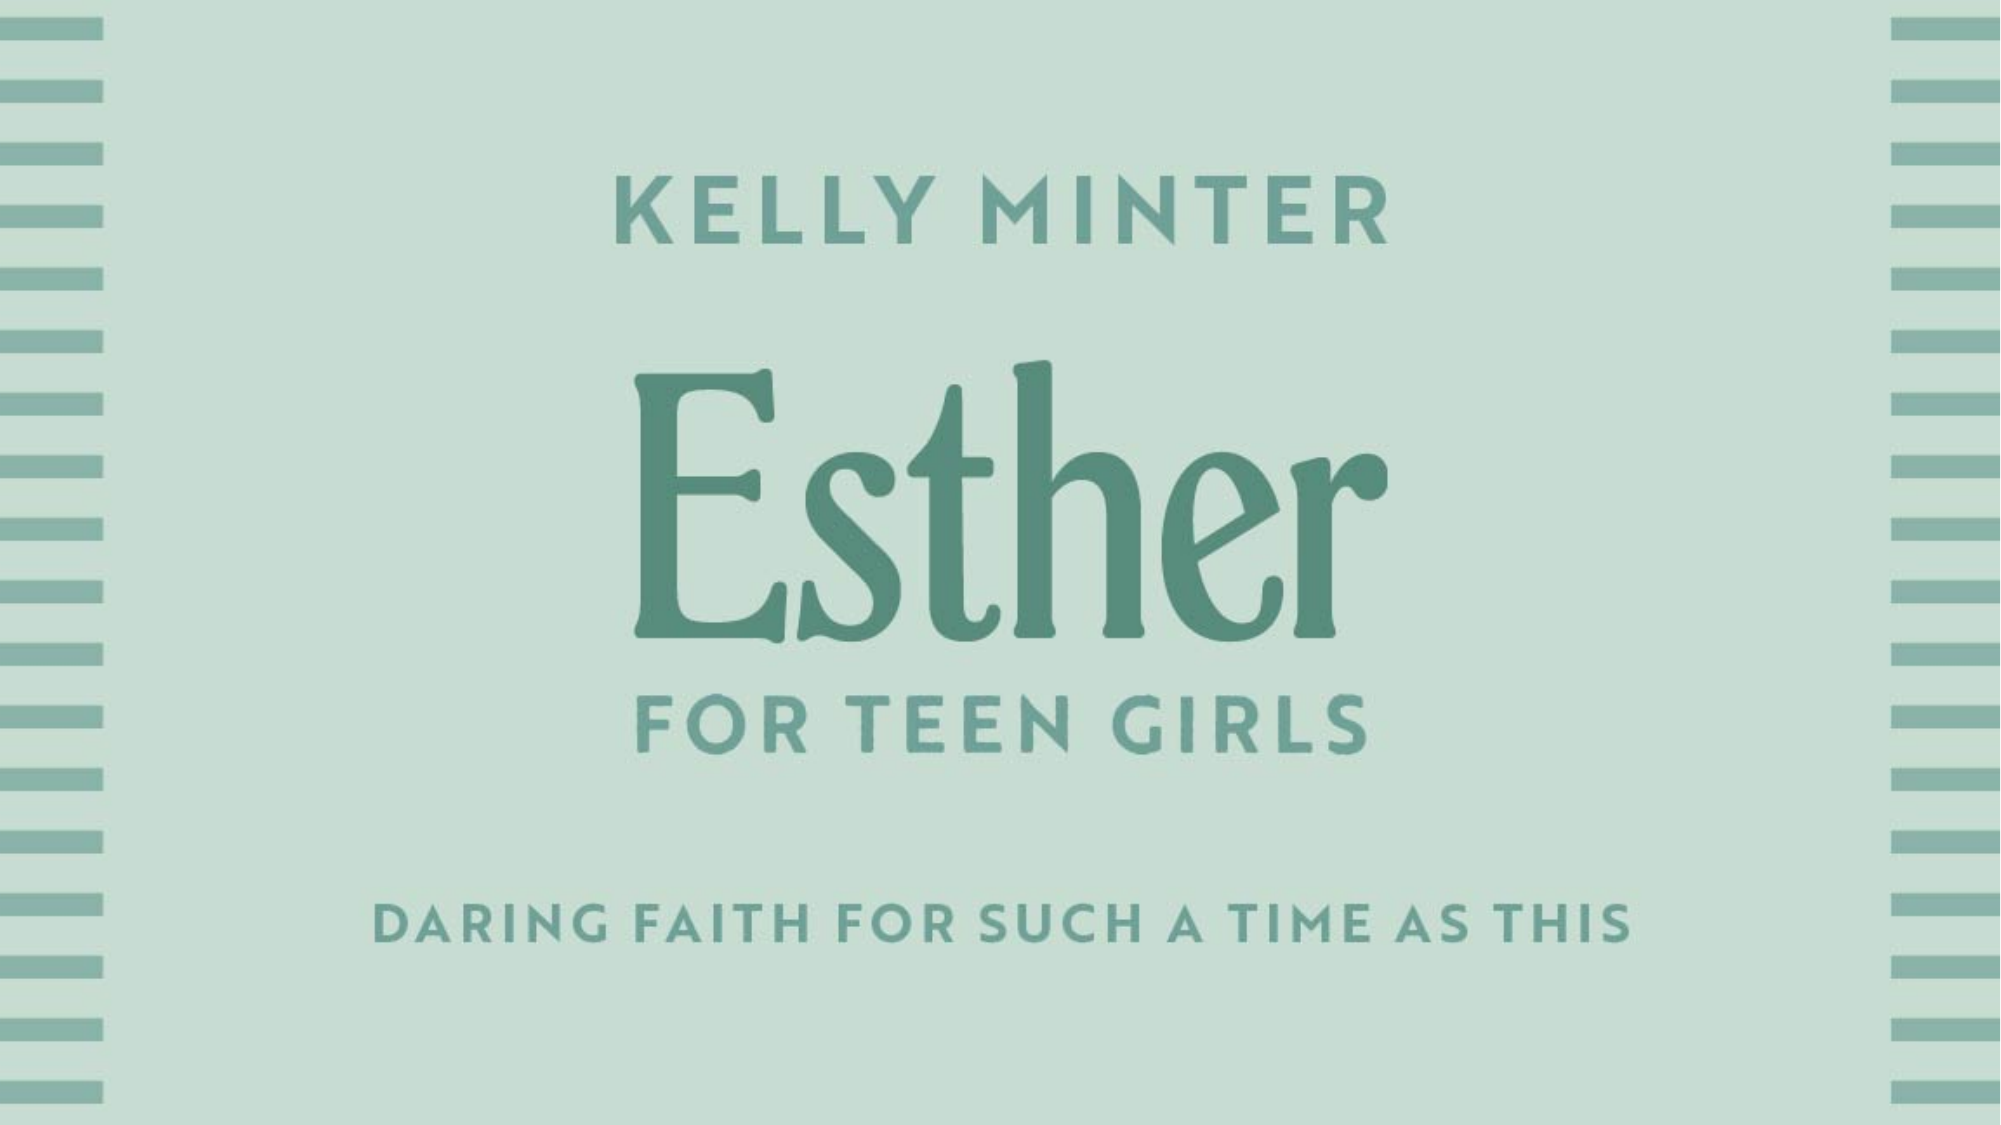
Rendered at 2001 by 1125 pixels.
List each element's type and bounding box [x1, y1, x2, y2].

text_box [0, 0, 2000, 1125]
